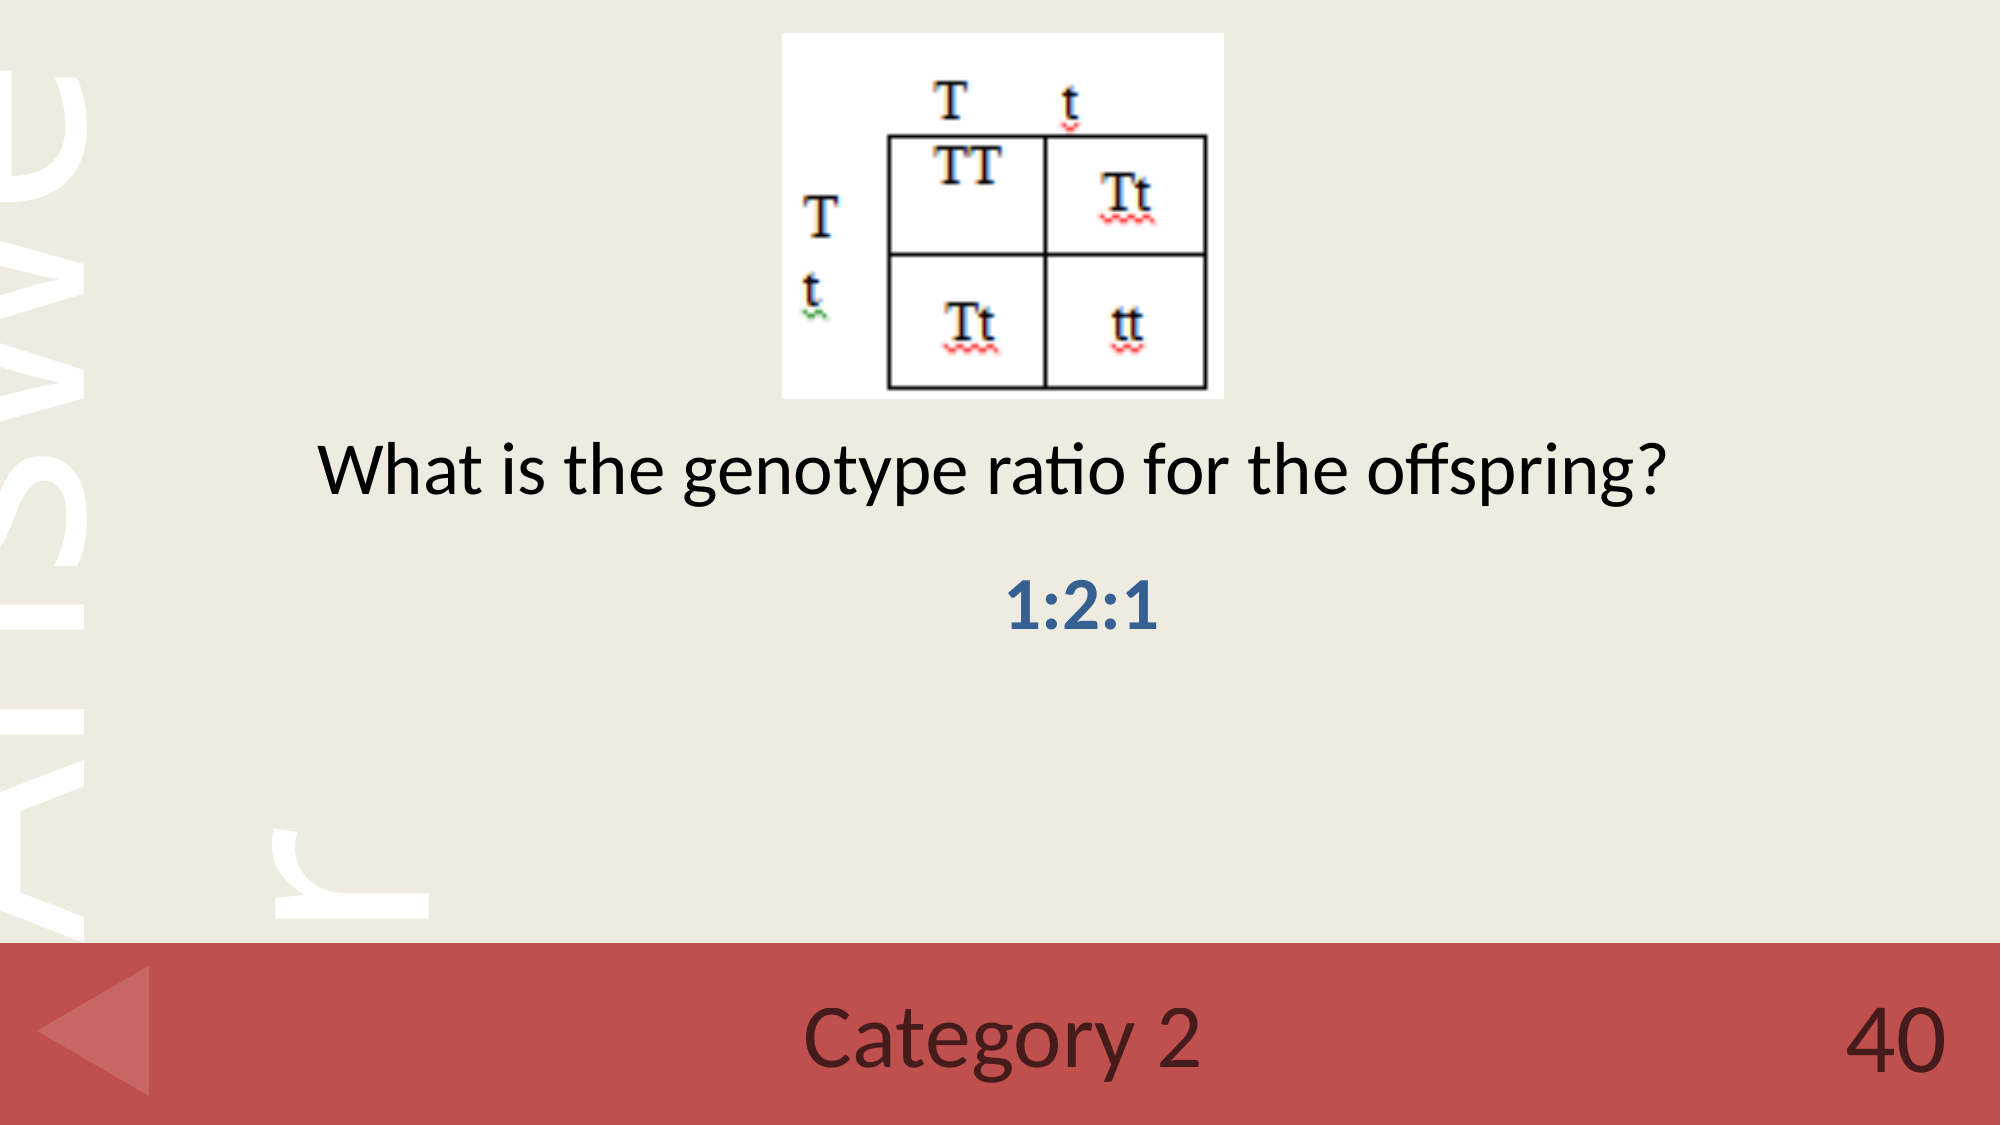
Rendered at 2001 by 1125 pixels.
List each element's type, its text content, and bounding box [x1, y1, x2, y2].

title Category 2 [103, 937, 1904, 1125]
list What is the genotype ratio for the offspring? 1:2:1 [302, 146, 1862, 874]
list 40 [1904, 967, 1963, 1097]
picture [782, 33, 1224, 399]
